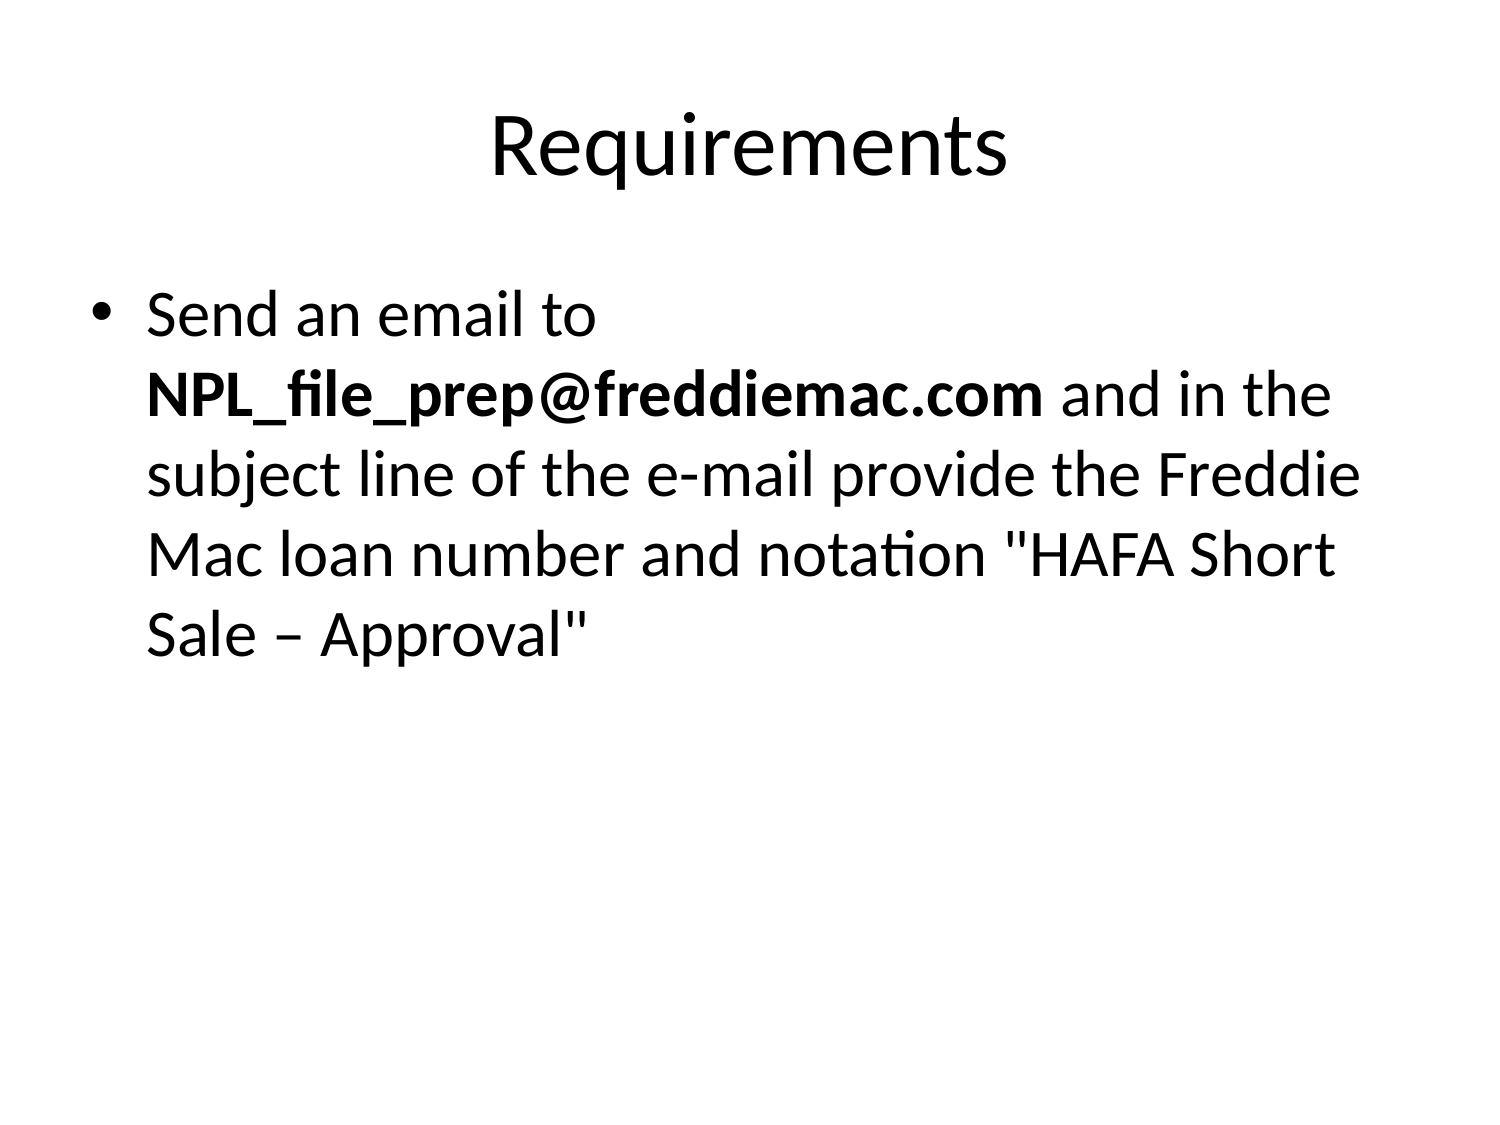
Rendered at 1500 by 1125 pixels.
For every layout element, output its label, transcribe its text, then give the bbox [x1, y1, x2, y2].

title Requirements [75, 45, 1425, 233]
list Send an email to NPL_file_prep@freddiemac.com and in the subject line of the e-mail provide the Freddie Mac loan number and notation "HAFA Short Sale – Approval" [75, 262, 1425, 1005]
